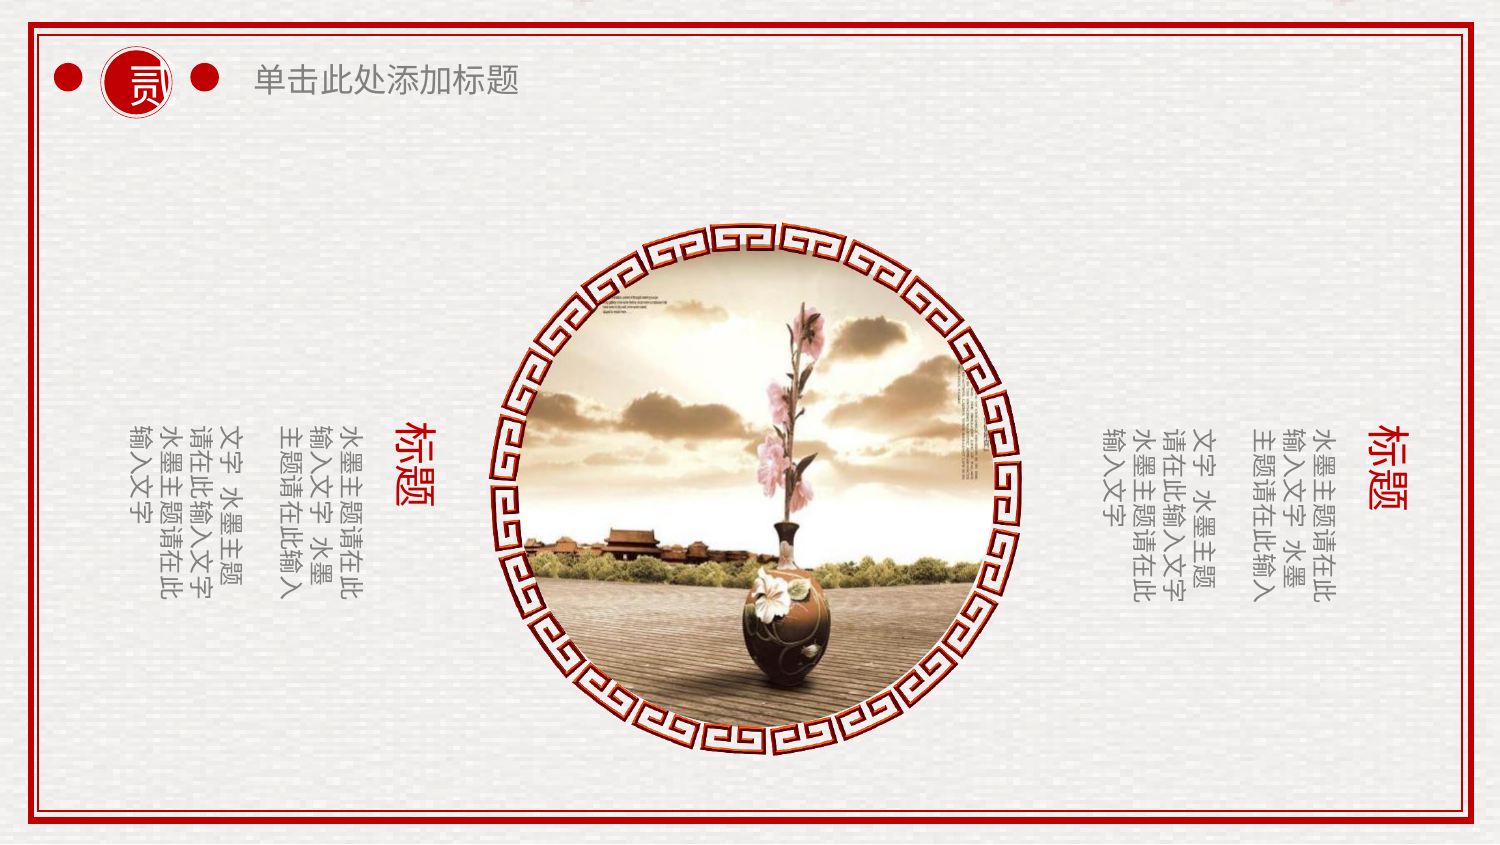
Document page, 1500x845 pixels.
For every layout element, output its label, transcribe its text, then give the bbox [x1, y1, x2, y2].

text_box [488, 222, 1022, 756]
text_box 标题 [366, 406, 451, 510]
text_box 水墨主题请在此 输入文字 水墨 主题请在此输入 文字 水墨主题 请在此输入文字 水墨主题请在此 输入文字 [101, 410, 375, 610]
text_box 标题 [1339, 409, 1424, 514]
picture [0, 0, 1500, 844]
text_box 水墨主题请在此 输入文字 水墨 主题请在此输入 文字 水墨主题 请在此输入文字 水墨主题请在此 输入文字 [1074, 413, 1348, 613]
